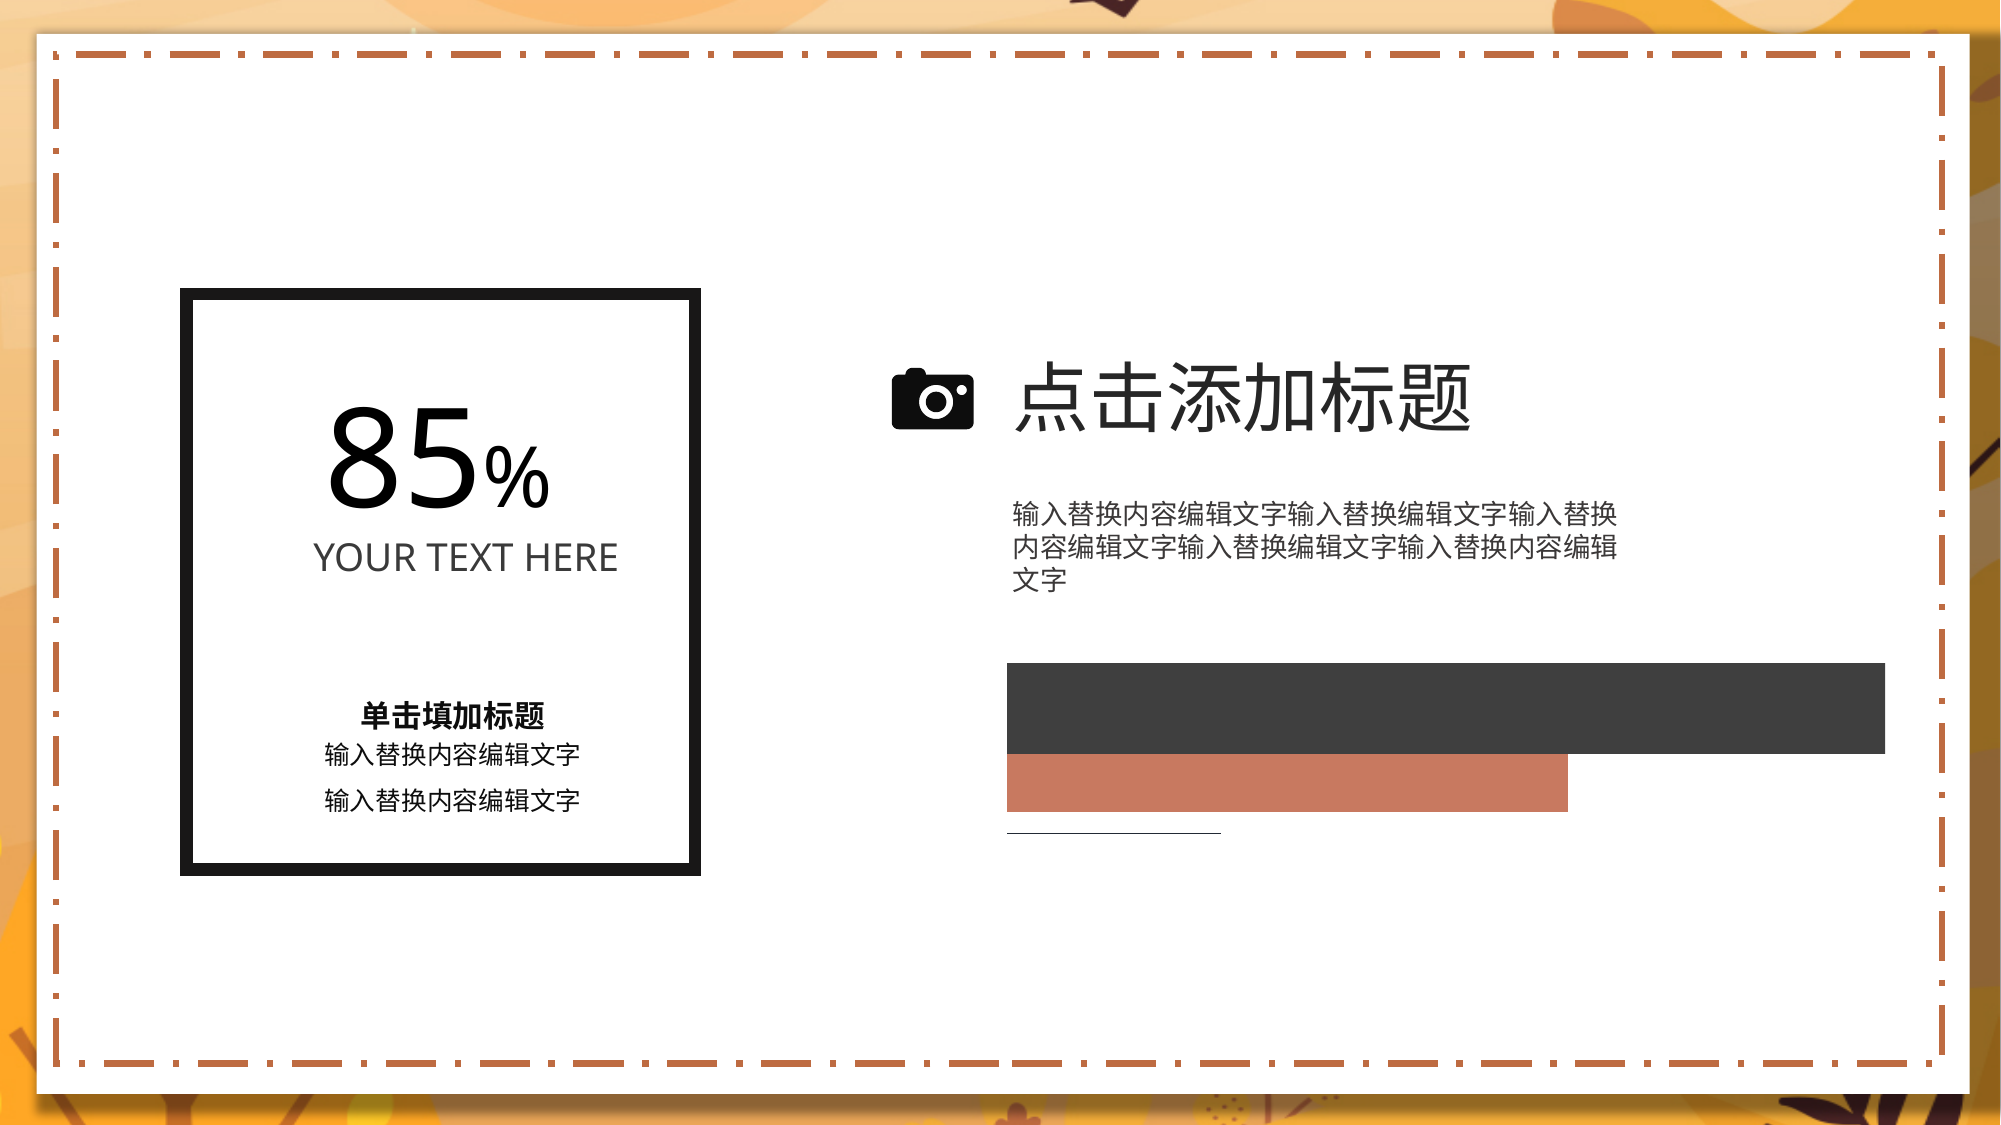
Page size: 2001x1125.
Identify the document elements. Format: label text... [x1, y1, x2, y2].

text_box 85% [309, 361, 568, 543]
text_box 单击填加标题 [326, 689, 580, 734]
text_box YOUR TEXT HERE [292, 525, 641, 587]
text_box 输入替换内容编辑文字 输入替换内容编辑文字 [254, 731, 651, 823]
text_box [891, 367, 974, 430]
text_box 输入替换内容编辑文字输入替换编辑文字输入替换内容编辑文字输入替换编辑文字输入替换内容编辑文字 [997, 490, 1637, 604]
text_box 点击添加标题 [997, 342, 1801, 450]
picture [0, 0, 2000, 1125]
text_box [1006, 662, 1886, 755]
text_box [1006, 753, 1569, 813]
text_box [185, 293, 696, 870]
